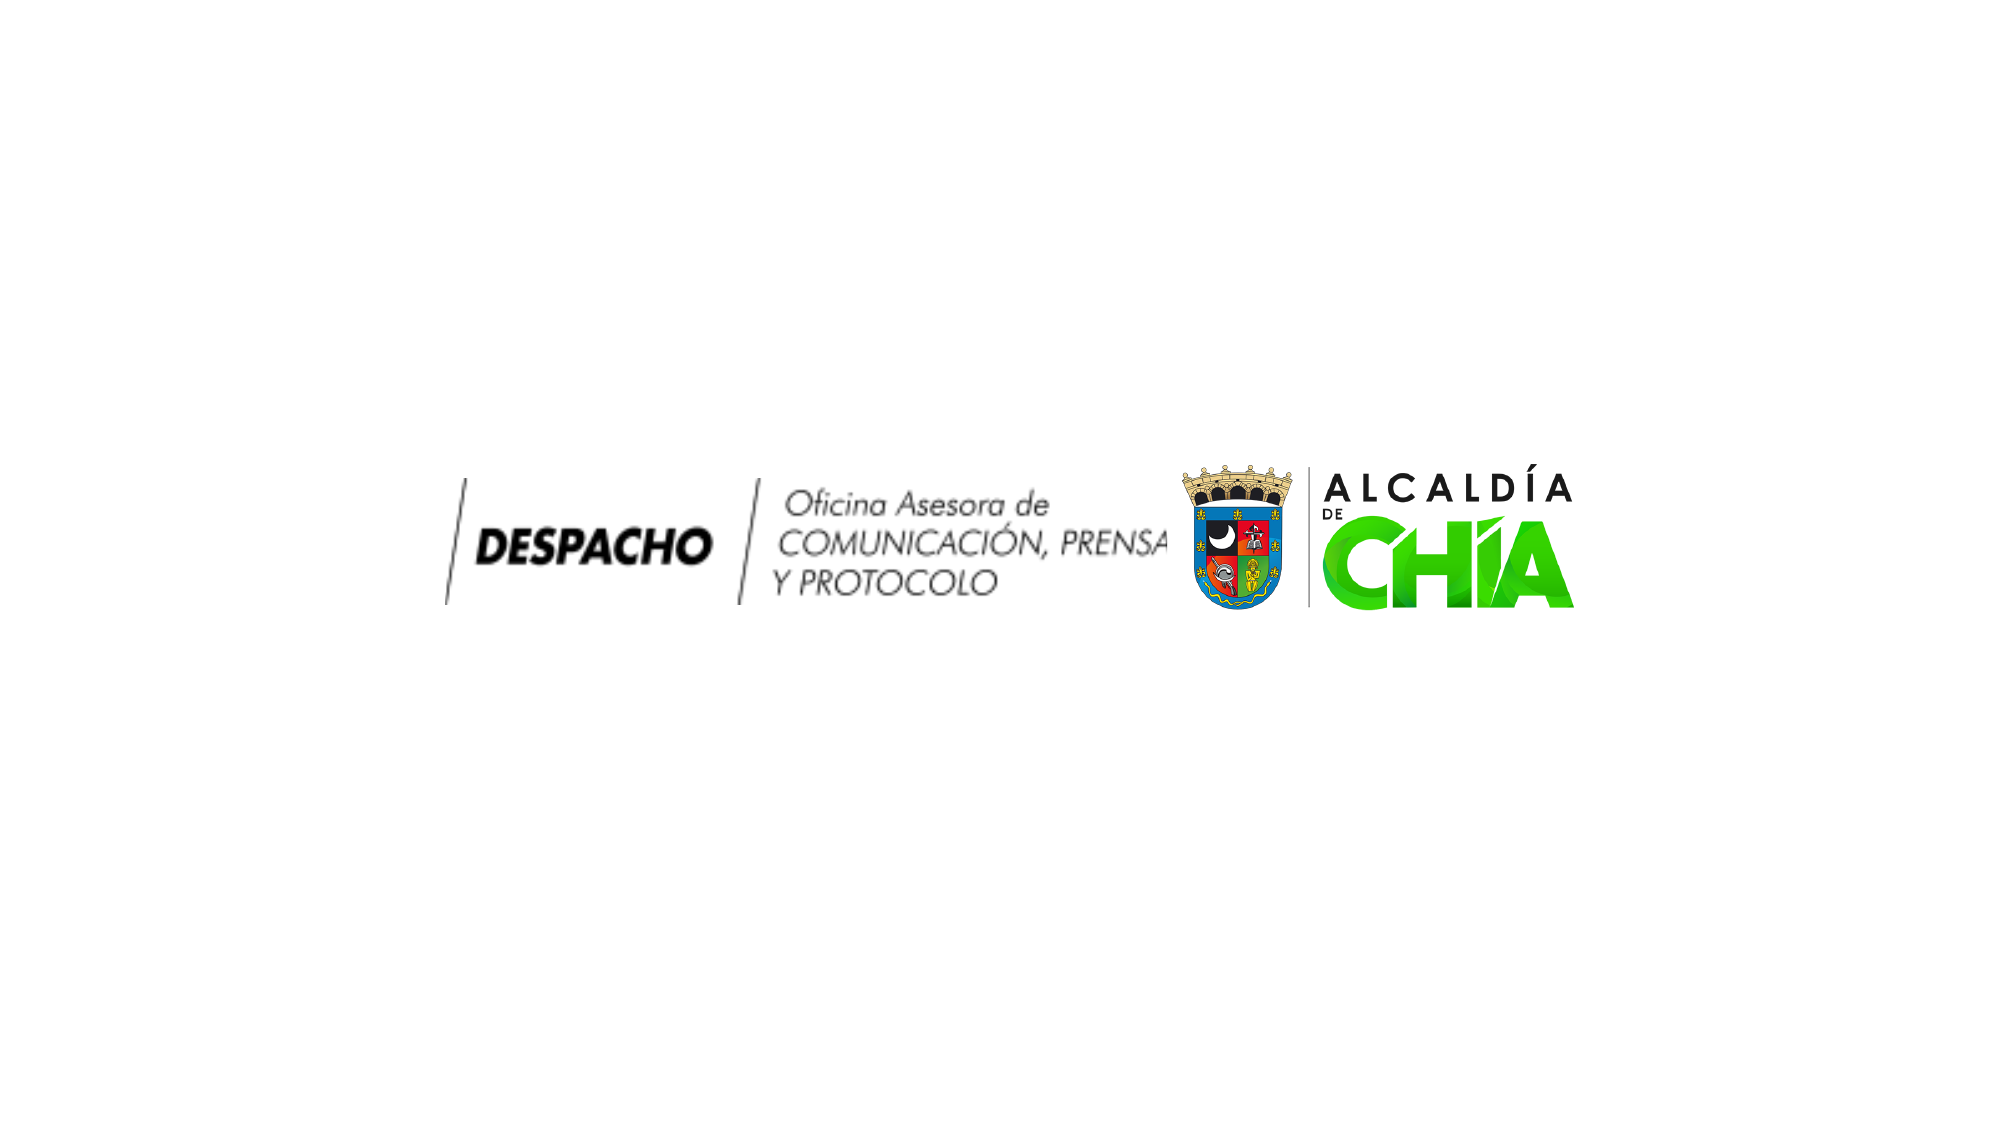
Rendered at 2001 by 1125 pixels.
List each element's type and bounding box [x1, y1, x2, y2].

picture [1182, 464, 1574, 617]
picture [445, 478, 1168, 605]
